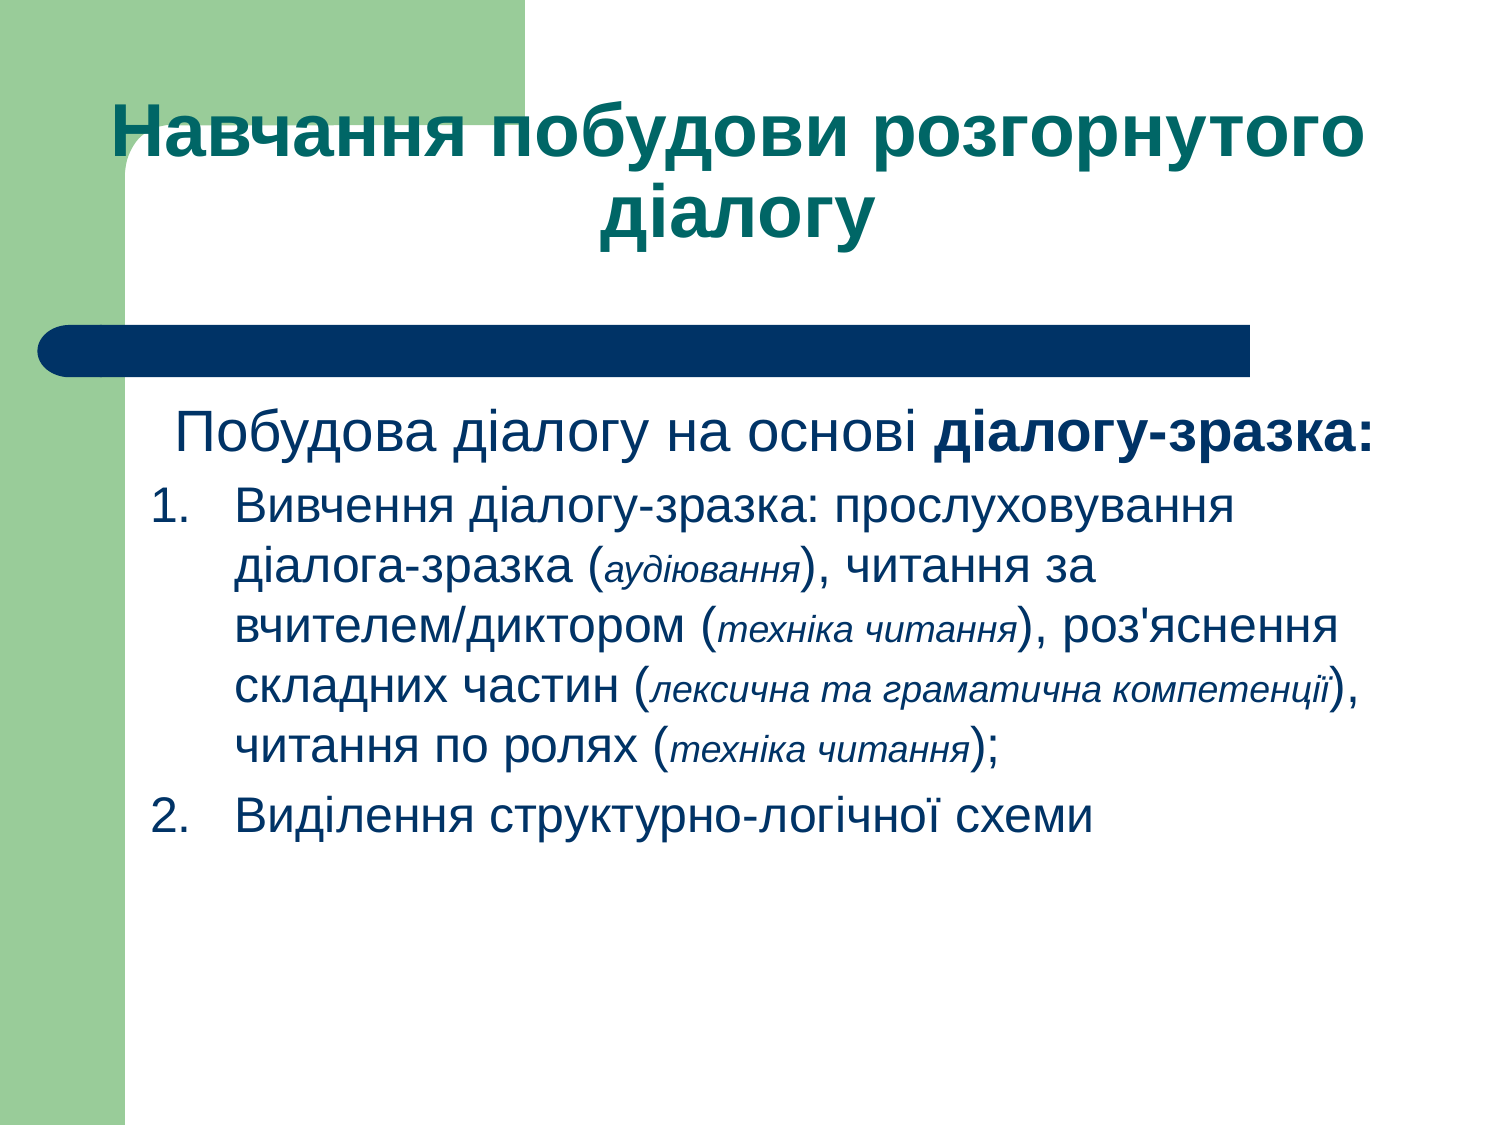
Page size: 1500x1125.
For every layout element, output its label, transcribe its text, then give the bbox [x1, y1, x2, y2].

title Навчання побудови розгорнутого діалогу [88, 137, 1389, 254]
list Побудова діалогу на основі діалогу-зразка: Вивчення діалогу-зразка: прослуховування діалога-зразка (аудіювання), читання за вчителем/диктором (техніка читання), роз'яснення складних частин (лексична та граматична компетенції), читання по ролях (техніка читання); Виділення структурно-логічної схеми [75, 385, 1425, 964]
